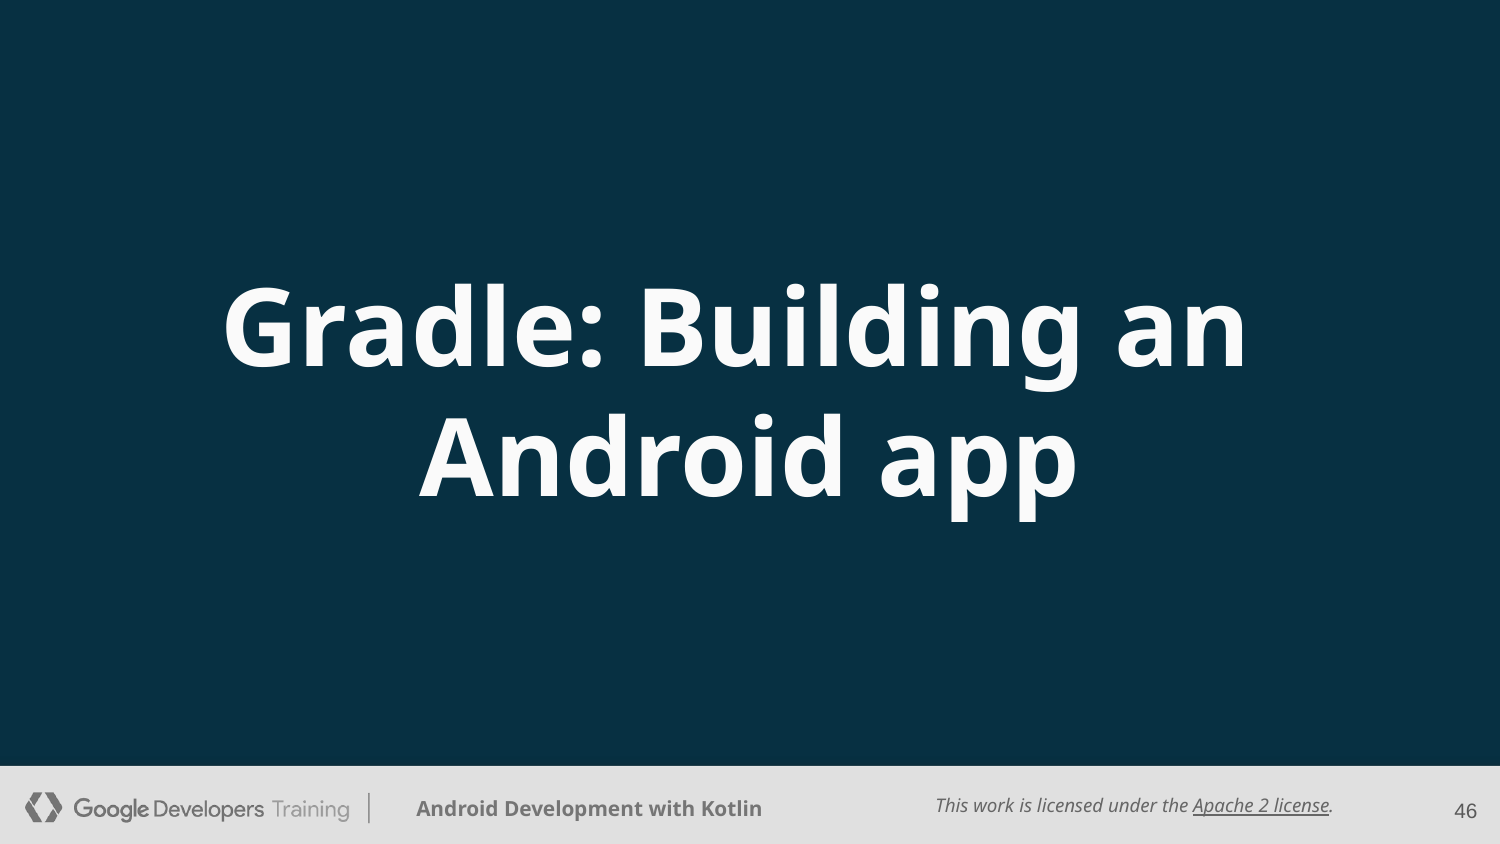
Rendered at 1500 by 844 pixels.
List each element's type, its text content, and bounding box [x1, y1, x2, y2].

picture [0, 0, 1500, 844]
text_box Gradle: Building an Android app [51, 190, 1449, 533]
slide_number ‹#› [1402, 777, 1493, 842]
